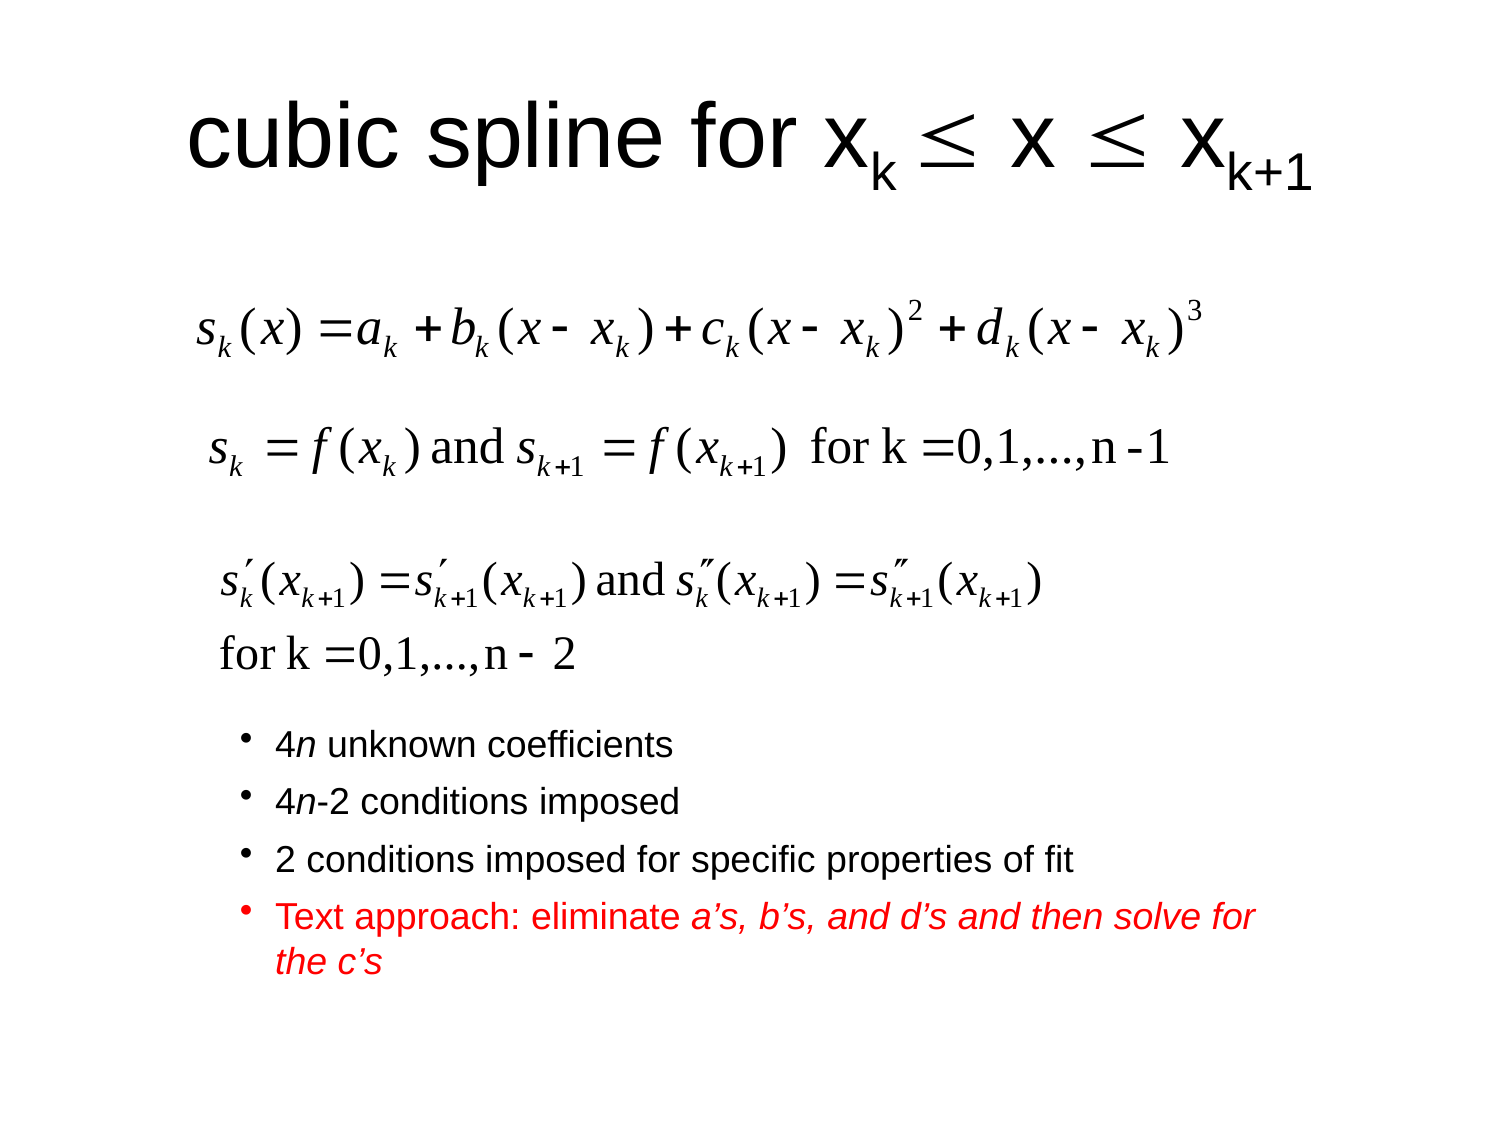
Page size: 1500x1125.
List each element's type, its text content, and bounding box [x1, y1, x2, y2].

text_box 4n unknown coefficients 4n-2 conditions imposed 2 conditions imposed for specific properties of fit Text approach: eliminate a’s, b’s, and d’s and then solve for the c’s [224, 712, 1288, 990]
title cubic spline for xk  x  xk+1 [74, 44, 1426, 233]
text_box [212, 549, 1051, 687]
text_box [187, 287, 1213, 372]
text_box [199, 412, 1176, 490]
